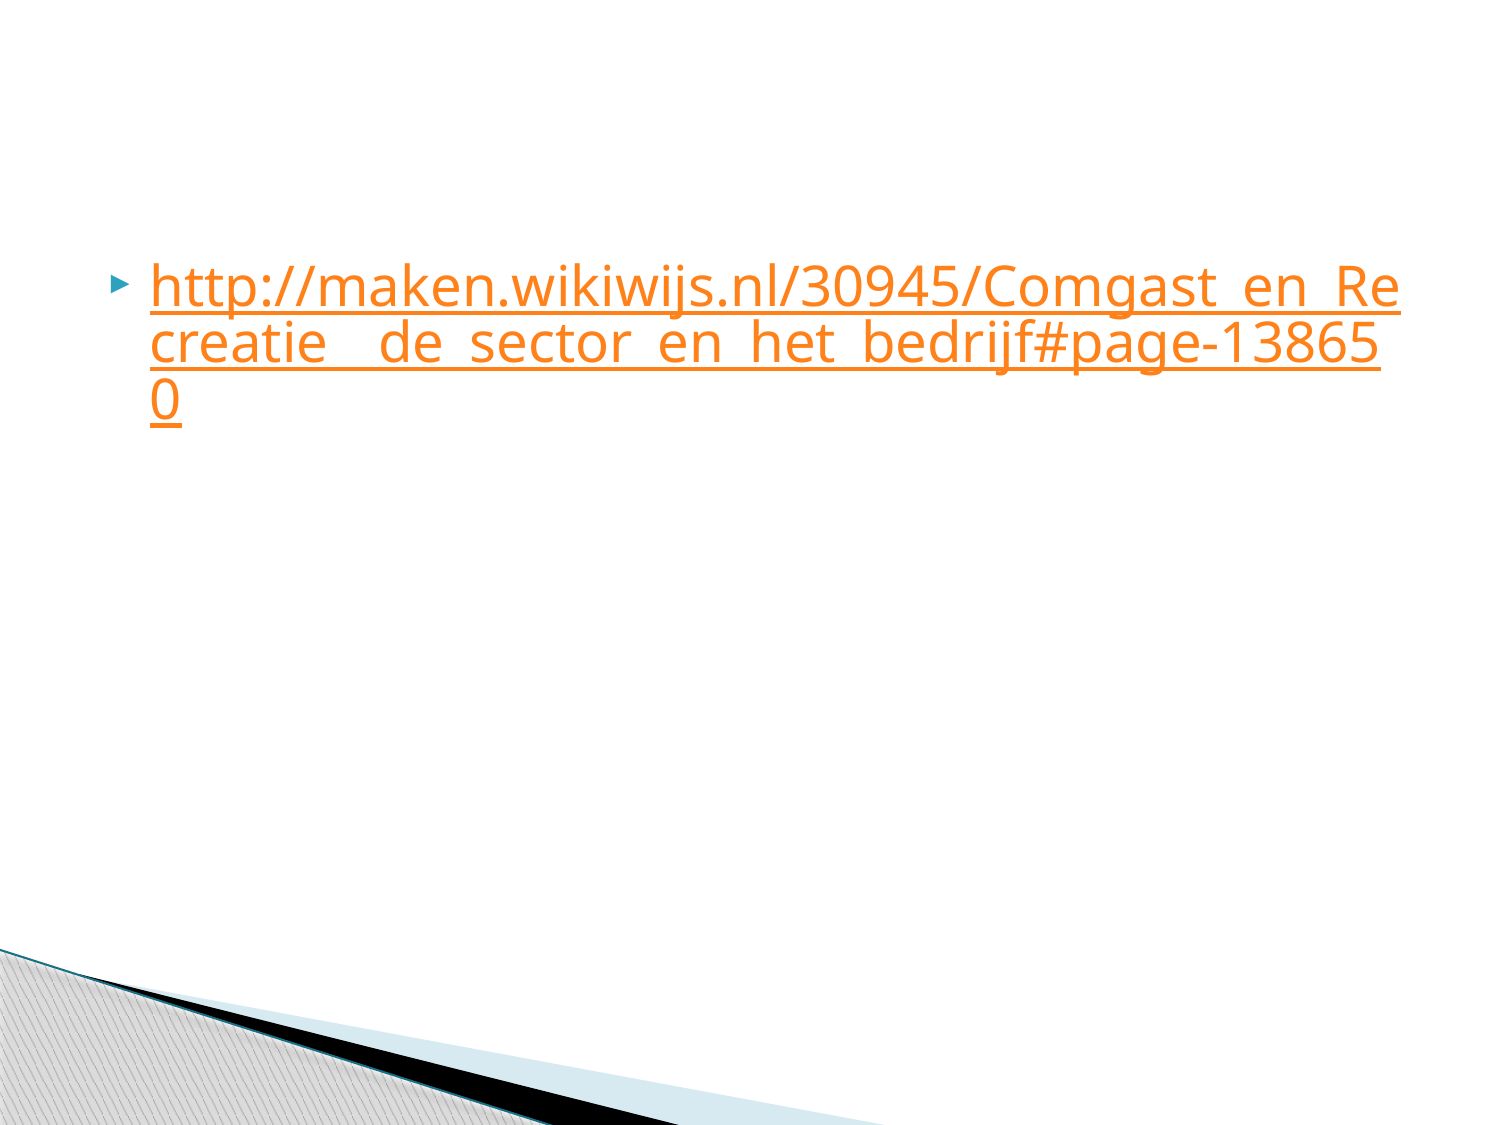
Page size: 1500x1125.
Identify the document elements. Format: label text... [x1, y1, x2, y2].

list http://maken.wikiwijs.nl/30945/Comgast_en_Recreatie__de_sector_en_het_bedrijf#page-138650 [75, 243, 1425, 986]
